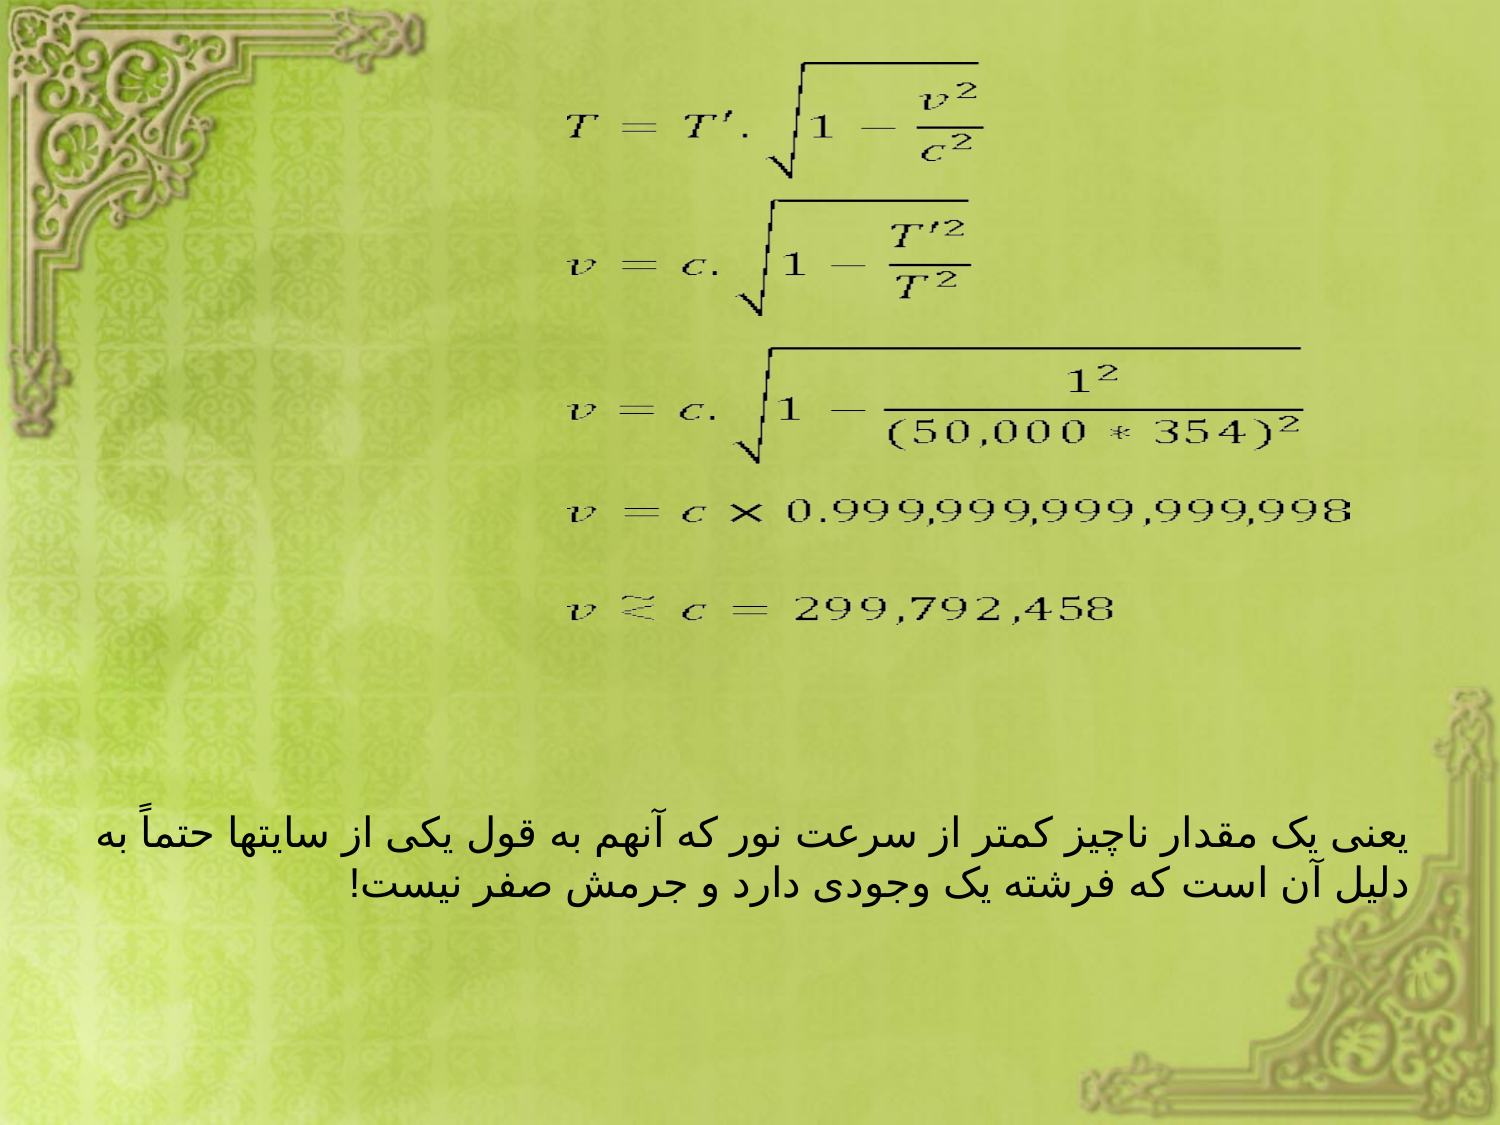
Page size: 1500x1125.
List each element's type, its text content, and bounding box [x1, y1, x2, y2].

title یعنی یک مقدار ناچیز کمتر از سرعت نور که آنهم به قول یکی از سایتها حتماً به دلیل آن است که فرشته یک وجودی دارد و جرمش صفر نیست! [0, 824, 1426, 964]
picture [0, 0, 1500, 1125]
